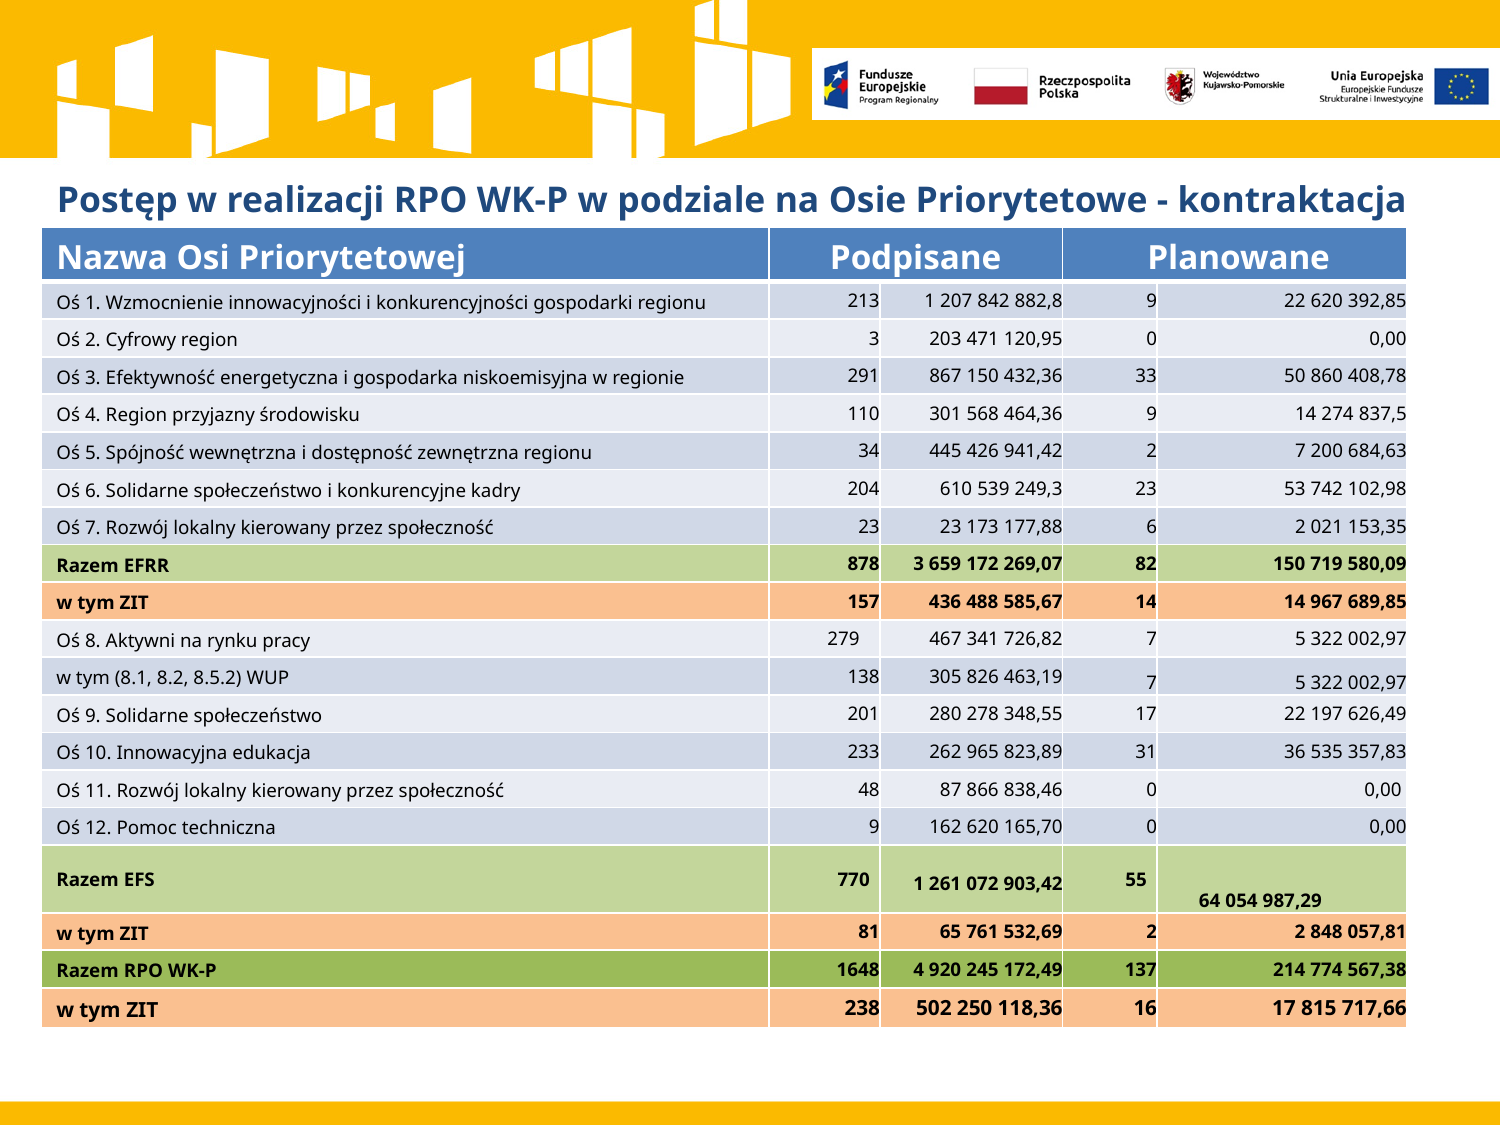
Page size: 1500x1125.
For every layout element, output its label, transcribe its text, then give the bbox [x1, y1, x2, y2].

table_cell 14 967 689,85 [1158, 583, 1406, 619]
table_cell 878 [770, 545, 879, 581]
table_cell 280 278 348,55 [881, 696, 1062, 732]
table_cell 1 207 842 882,8 [881, 284, 1062, 318]
table_cell 53 742 102,98 [1158, 470, 1406, 506]
table_cell 0 [1063, 320, 1156, 356]
table_cell 467 341 726,82 [881, 621, 1062, 656]
table_cell 2 848 057,81 [1158, 914, 1406, 949]
table_cell 5 322 002,97 [1158, 658, 1406, 694]
table_cell w tym ZIT [42, 583, 768, 619]
table_cell 9 [770, 808, 879, 844]
table_cell 502 250 118,36 [881, 989, 1062, 1027]
table_cell w tym ZIT [42, 989, 768, 1027]
text_box Postęp w realizacji RPO WK-P w podziale na Osie Priorytetowe - kontraktacja [0, 169, 1465, 227]
table_cell 204 [770, 470, 879, 506]
table_cell 7 200 684,63 [1158, 433, 1406, 469]
picture [0, 0, 1500, 1125]
table_cell 2 [1063, 914, 1156, 949]
table_cell 291 [770, 358, 879, 393]
table_cell 214 774 567,38 [1158, 951, 1406, 987]
table_cell 3 659 172 269,07 [881, 545, 1062, 581]
table_cell 610 539 249,3 [881, 470, 1062, 506]
table_cell 3 [770, 320, 879, 356]
table_cell 138 [770, 658, 879, 694]
table_cell 0 [1063, 808, 1156, 844]
table_cell Oś 3. Efektywność energetyczna i gospodarka niskoemisyjna w regionie [42, 358, 768, 393]
table_cell 1648 [770, 951, 879, 987]
table_cell 82 [1063, 545, 1156, 581]
table_cell 150 719 580,09 [1158, 545, 1406, 581]
table_cell 23 [1063, 470, 1156, 506]
table_cell Oś 2. Cyfrowy region [42, 320, 768, 356]
table_cell 22 197 626,49 [1158, 696, 1406, 732]
table_cell 55 [1063, 846, 1156, 912]
table_cell 445 426 941,42 [881, 433, 1062, 469]
table_cell 279 [770, 621, 879, 656]
table_cell 9 [1063, 284, 1156, 318]
table_cell 157 [770, 583, 879, 619]
table_cell 6 [1063, 508, 1156, 544]
table_cell Oś 5. Spójność wewnętrzna i dostępność zewnętrzna regionu [42, 433, 768, 469]
table_cell Oś 6. Solidarne społeczeństwo i konkurencyjne kadry [42, 470, 768, 506]
table_cell 64 054 987,29 [1158, 846, 1406, 912]
table_header Podpisane [770, 228, 1062, 279]
table_cell Razem RPO WK-P [42, 951, 768, 987]
table_cell 36 535 357,83 [1158, 733, 1406, 769]
table_cell 65 761 532,69 [881, 914, 1062, 949]
table_cell 50 860 408,78 [1158, 358, 1406, 393]
table_cell 0,00 [1158, 808, 1406, 844]
table_cell 4 920 245 172,49 [881, 951, 1062, 987]
table_cell 137 [1063, 951, 1156, 987]
table_cell 9 [1063, 395, 1156, 431]
table_cell 5 322 002,97 [1158, 621, 1406, 656]
table_cell Oś 9. Solidarne społeczeństwo [42, 696, 768, 732]
table_cell 48 [770, 771, 879, 807]
table_cell 17 [1063, 696, 1156, 732]
table_cell 770 [770, 846, 879, 912]
table_cell Oś 8. Aktywni na rynku pracy [42, 621, 768, 656]
table_cell 305 826 463,19 [881, 658, 1062, 694]
table_cell Oś 10. Innowacyjna edukacja [42, 733, 768, 769]
table_cell 201 [770, 696, 879, 732]
table_cell 81 [770, 914, 879, 949]
table_cell 301 568 464,36 [881, 395, 1062, 431]
table_cell 22 620 392,85 [1158, 284, 1406, 318]
table_cell 436 488 585,67 [881, 583, 1062, 619]
table_cell Oś 4. Region przyjazny środowisku [42, 395, 768, 431]
table_cell 17 815 717,66 [1158, 989, 1406, 1027]
table_cell Oś 11. Rozwój lokalny kierowany przez społeczność [42, 771, 768, 807]
table_cell 162 620 165,70 [881, 808, 1062, 844]
table_cell w tym (8.1, 8.2, 8.5.2) WUP [42, 658, 768, 694]
table_cell 23 173 177,88 [881, 508, 1062, 544]
table_cell 7 [1063, 658, 1156, 694]
table_cell 0 [1063, 771, 1156, 807]
table_cell 23 [770, 508, 879, 544]
table_cell 2 021 153,35 [1158, 508, 1406, 544]
table_cell 110 [770, 395, 879, 431]
table_cell 867 150 432,36 [881, 358, 1062, 393]
table_cell 1 261 072 903,42 [881, 846, 1062, 912]
table_cell 16 [1063, 989, 1156, 1027]
table_cell 34 [770, 433, 879, 469]
table_header Planowane [1063, 228, 1406, 279]
table_cell Oś 1. Wzmocnienie innowacyjności i konkurencyjności gospodarki regionu [42, 284, 768, 318]
table_cell 33 [1063, 358, 1156, 393]
table_cell 14 [1063, 583, 1156, 619]
table_cell 31 [1063, 733, 1156, 769]
table_cell 14 274 837,5 [1158, 395, 1406, 431]
table_cell Oś 7. Rozwój lokalny kierowany przez społeczność [42, 508, 768, 544]
table_cell 203 471 120,95 [881, 320, 1062, 356]
table_cell 238 [770, 989, 879, 1027]
table_cell 7 [1063, 621, 1156, 656]
table_cell 233 [770, 733, 879, 769]
table_cell 87 866 838,46 [881, 771, 1062, 807]
table_cell 262 965 823,89 [881, 733, 1062, 769]
table_cell 213 [770, 284, 879, 318]
table_cell 2 [1063, 433, 1156, 469]
table_cell Razem EFRR [42, 545, 768, 581]
table_cell Oś 12. Pomoc techniczna [42, 808, 768, 844]
table_cell w tym ZIT [42, 914, 768, 949]
table_cell Razem EFS [42, 846, 768, 912]
table_header Nazwa Osi Priorytetowej [42, 228, 768, 279]
table_cell 0,00 [1158, 320, 1406, 356]
table_cell 0,00 [1158, 771, 1406, 807]
